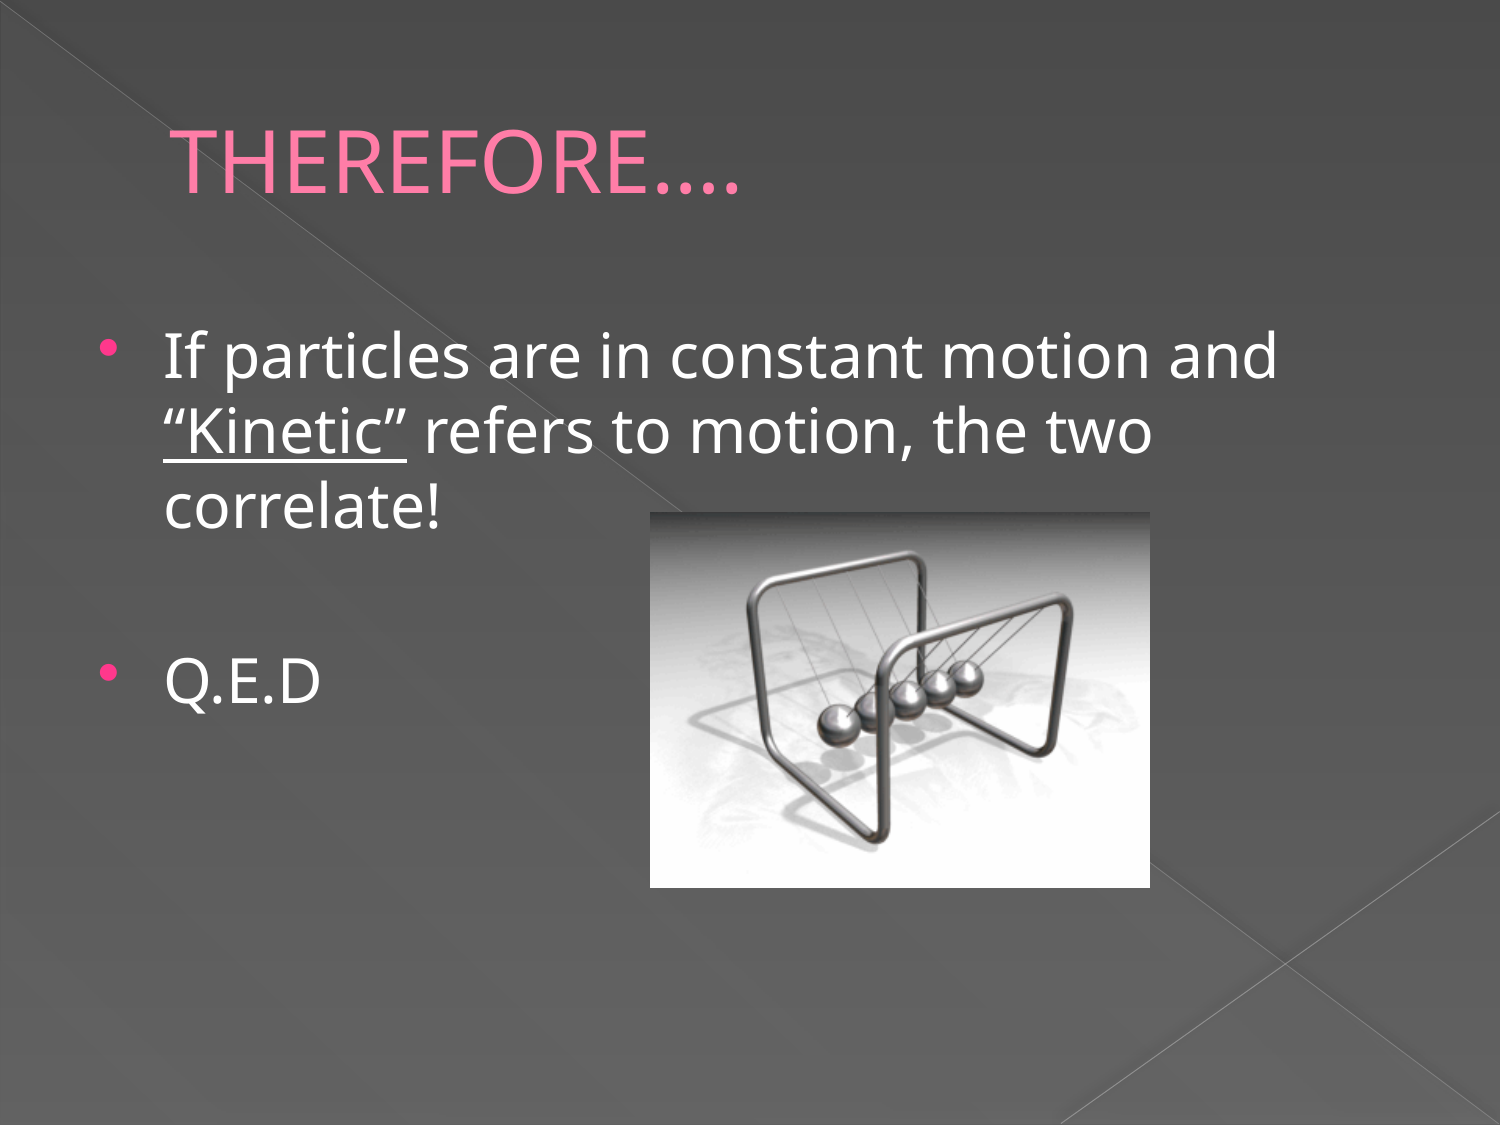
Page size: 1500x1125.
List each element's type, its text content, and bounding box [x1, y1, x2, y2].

picture [649, 512, 1151, 888]
list If particles are in constant motion and “Kinetic” refers to motion, the two correlate! Q.E.D [75, 308, 1425, 1059]
title THEREFORE…. [75, 43, 1425, 274]
